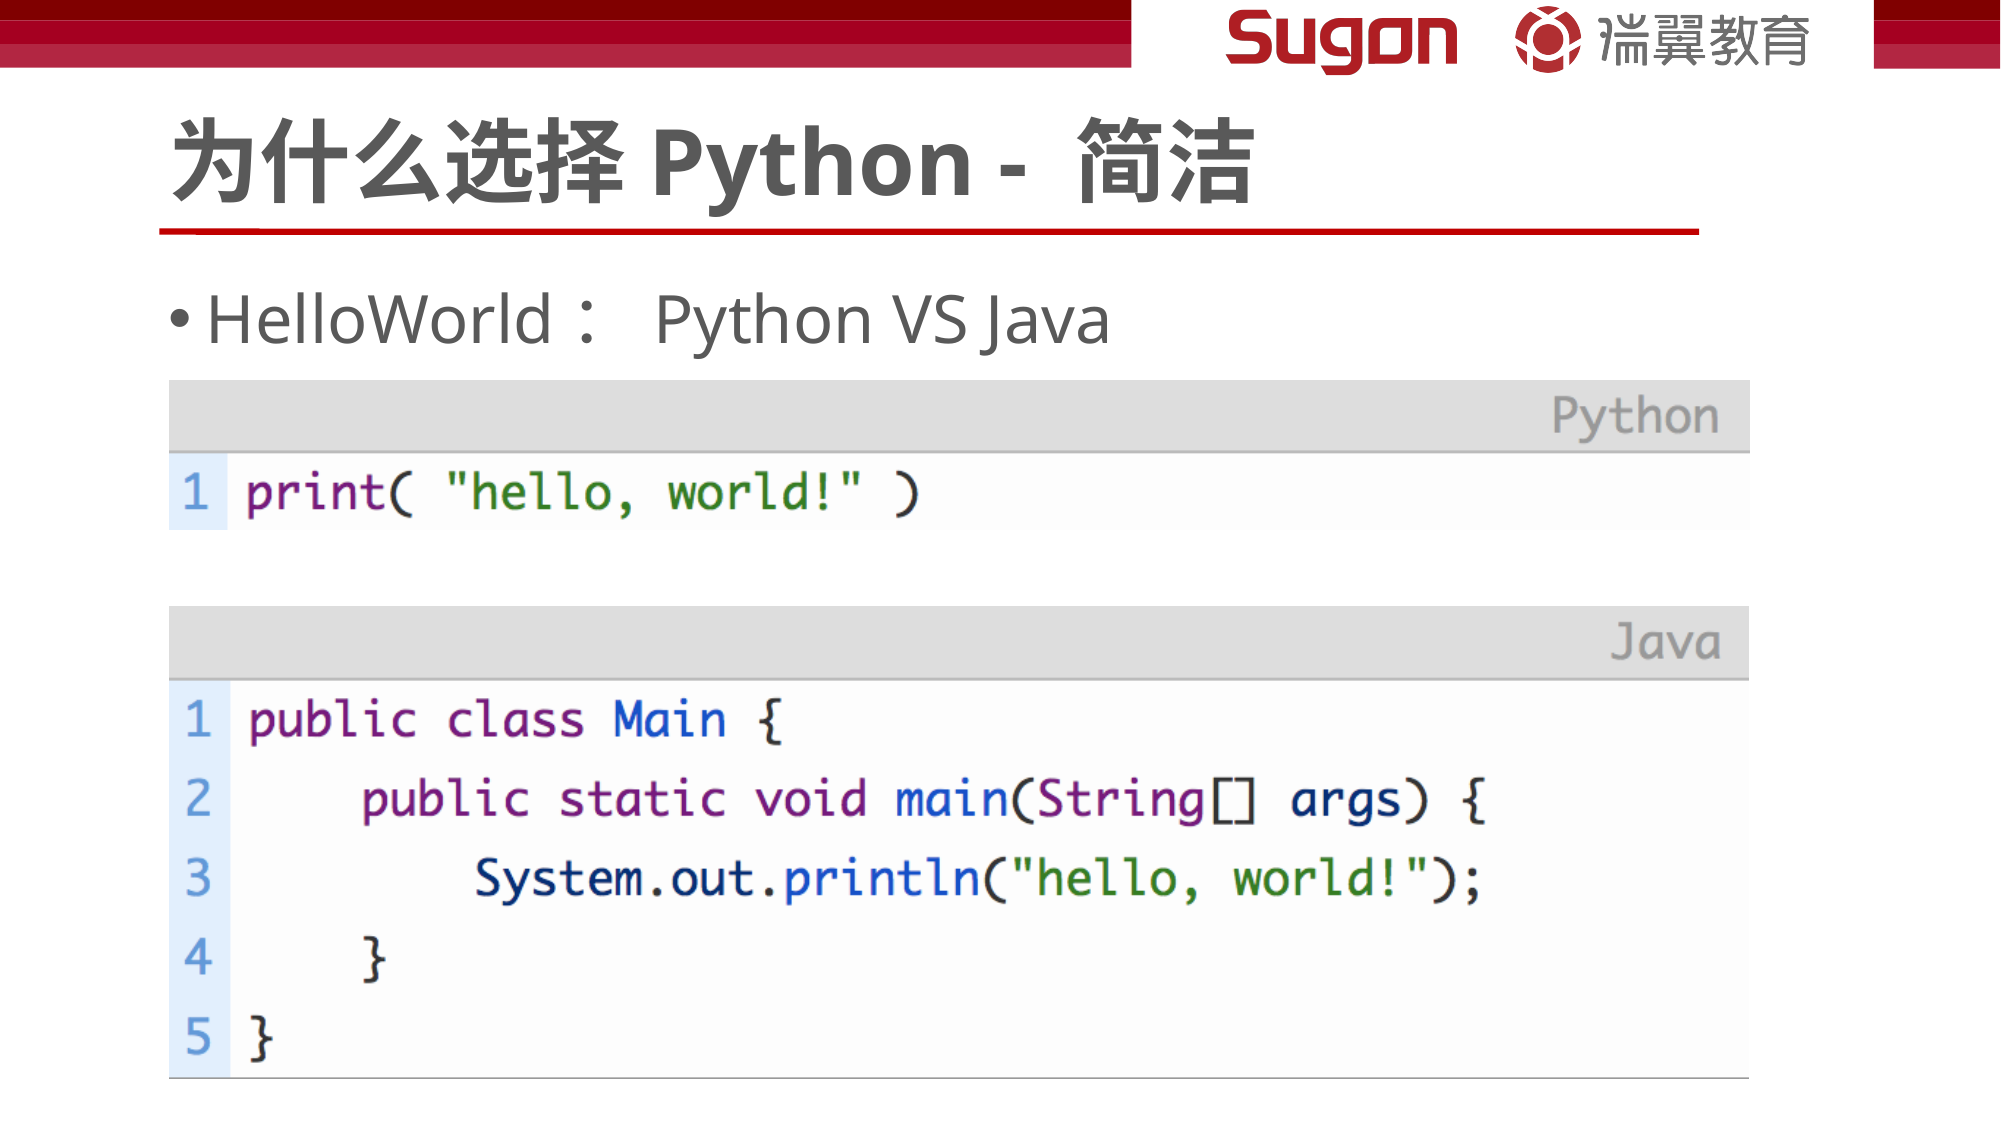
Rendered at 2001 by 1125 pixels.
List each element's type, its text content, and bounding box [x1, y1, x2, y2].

list HelloWorld：Python VS Java [153, 253, 1879, 1028]
picture [169, 606, 1749, 1079]
picture [1194, 0, 1484, 55]
title 为什么选择Python - 简洁 [153, 55, 1879, 177]
picture [1515, 6, 1809, 55]
picture [169, 380, 1750, 530]
